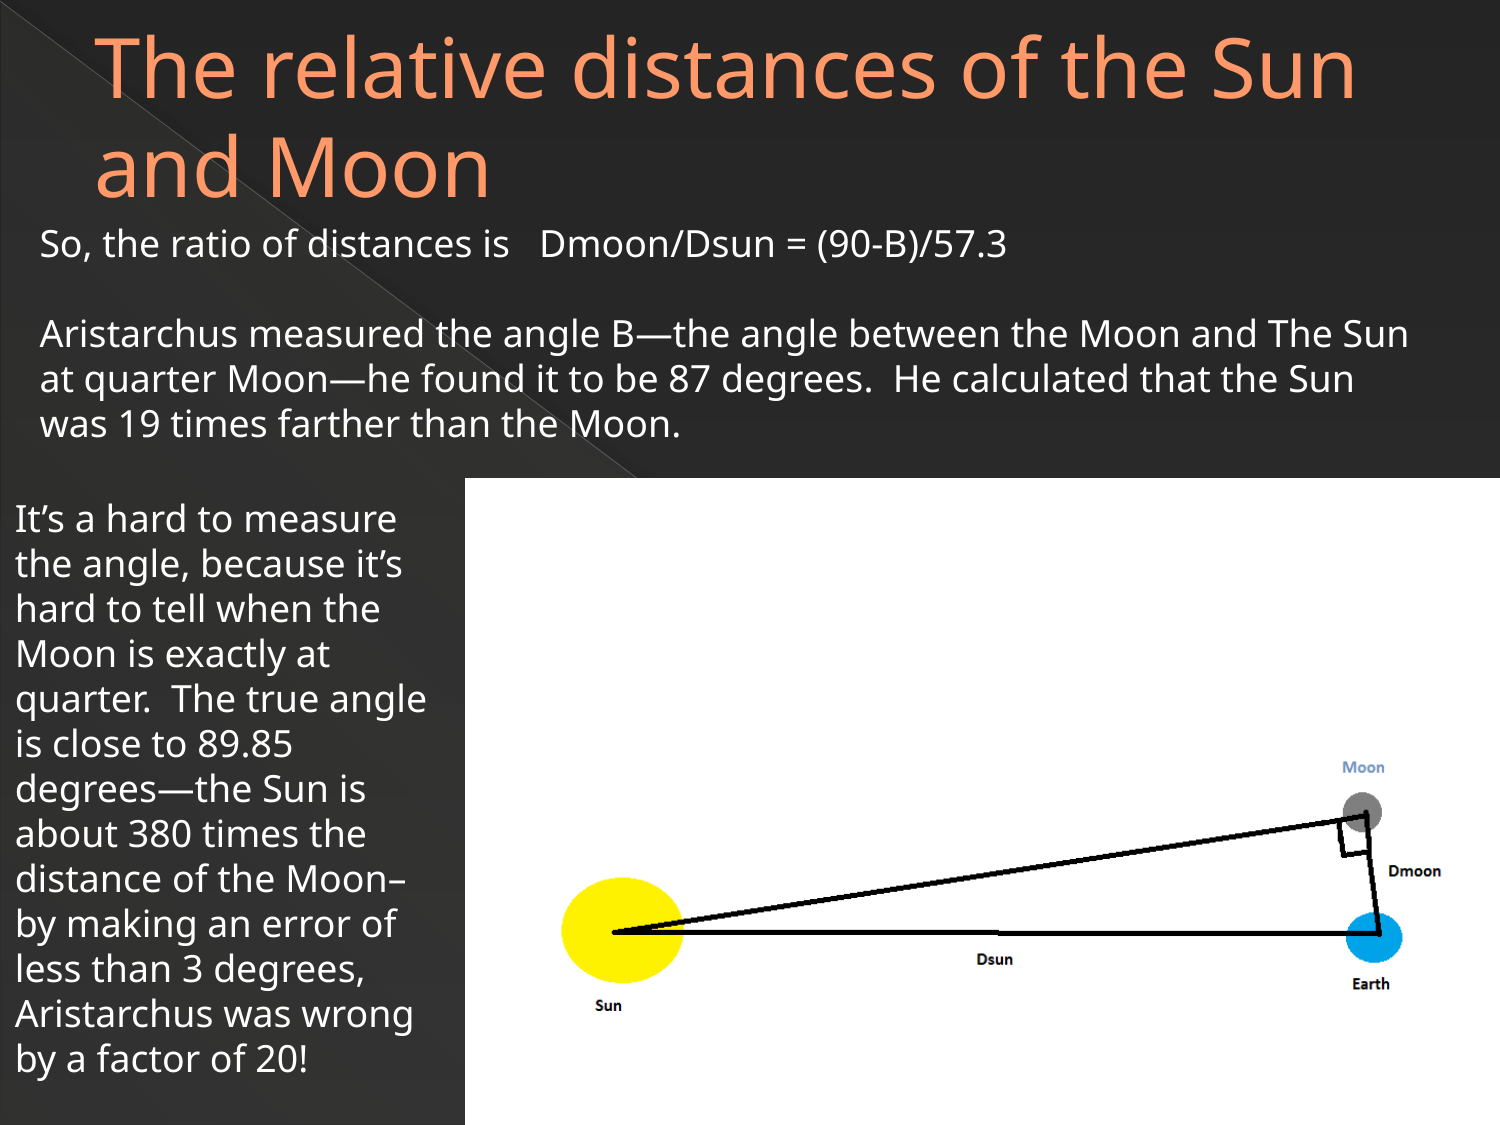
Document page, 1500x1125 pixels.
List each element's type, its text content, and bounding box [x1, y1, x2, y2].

title The relative distances of the Sun and Moon [0, 0, 1500, 230]
text_box So, the ratio of distances is Dmoon/Dsun = (90-B)/57.3 Aristarchus measured the angle B—the angle between the Moon and The Sun at quarter Moon—he found it to be 87 degrees. He calculated that the Sun was 19 times farther than the Moon. [24, 212, 1438, 453]
text_box It’s a hard to measure the angle, because it’s hard to tell when the Moon is exactly at quarter. The true angle is close to 89.85 degrees—the Sun is about 380 times the distance of the Moon– by making an error of less than 3 degrees, Aristarchus was wrong by a factor of 20! [0, 487, 450, 1088]
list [465, 478, 1500, 1125]
